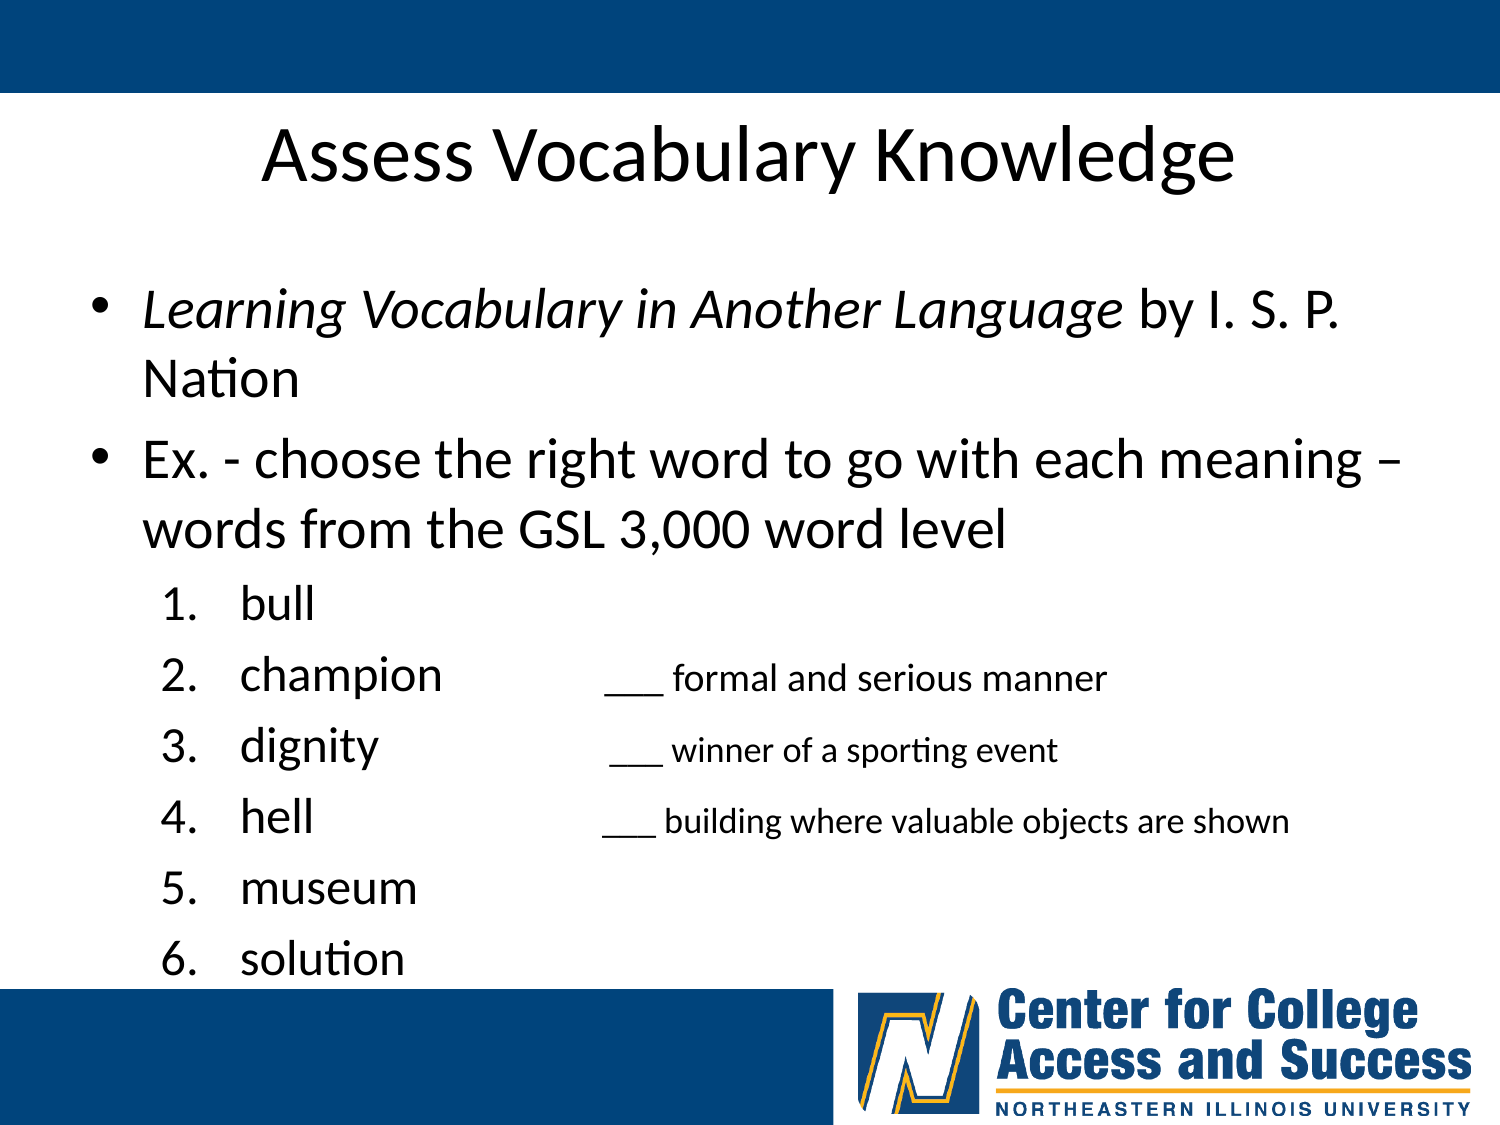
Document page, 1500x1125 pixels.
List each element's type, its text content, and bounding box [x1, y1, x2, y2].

list Learning Vocabulary in Another Language by I. S. P. Nation Ex. - choose the right word to go with each meaning –words from the GSL 3,000 word level bull champion ___ formal and serious manner dignity ___ winner of a sporting event hell ___ building where valuable objects are shown museum solution [75, 262, 1425, 1005]
title Assess Vocabulary Knowledge [75, 102, 1425, 206]
picture [0, 0, 1500, 93]
picture [858, 988, 1471, 1116]
picture [0, 989, 834, 1125]
